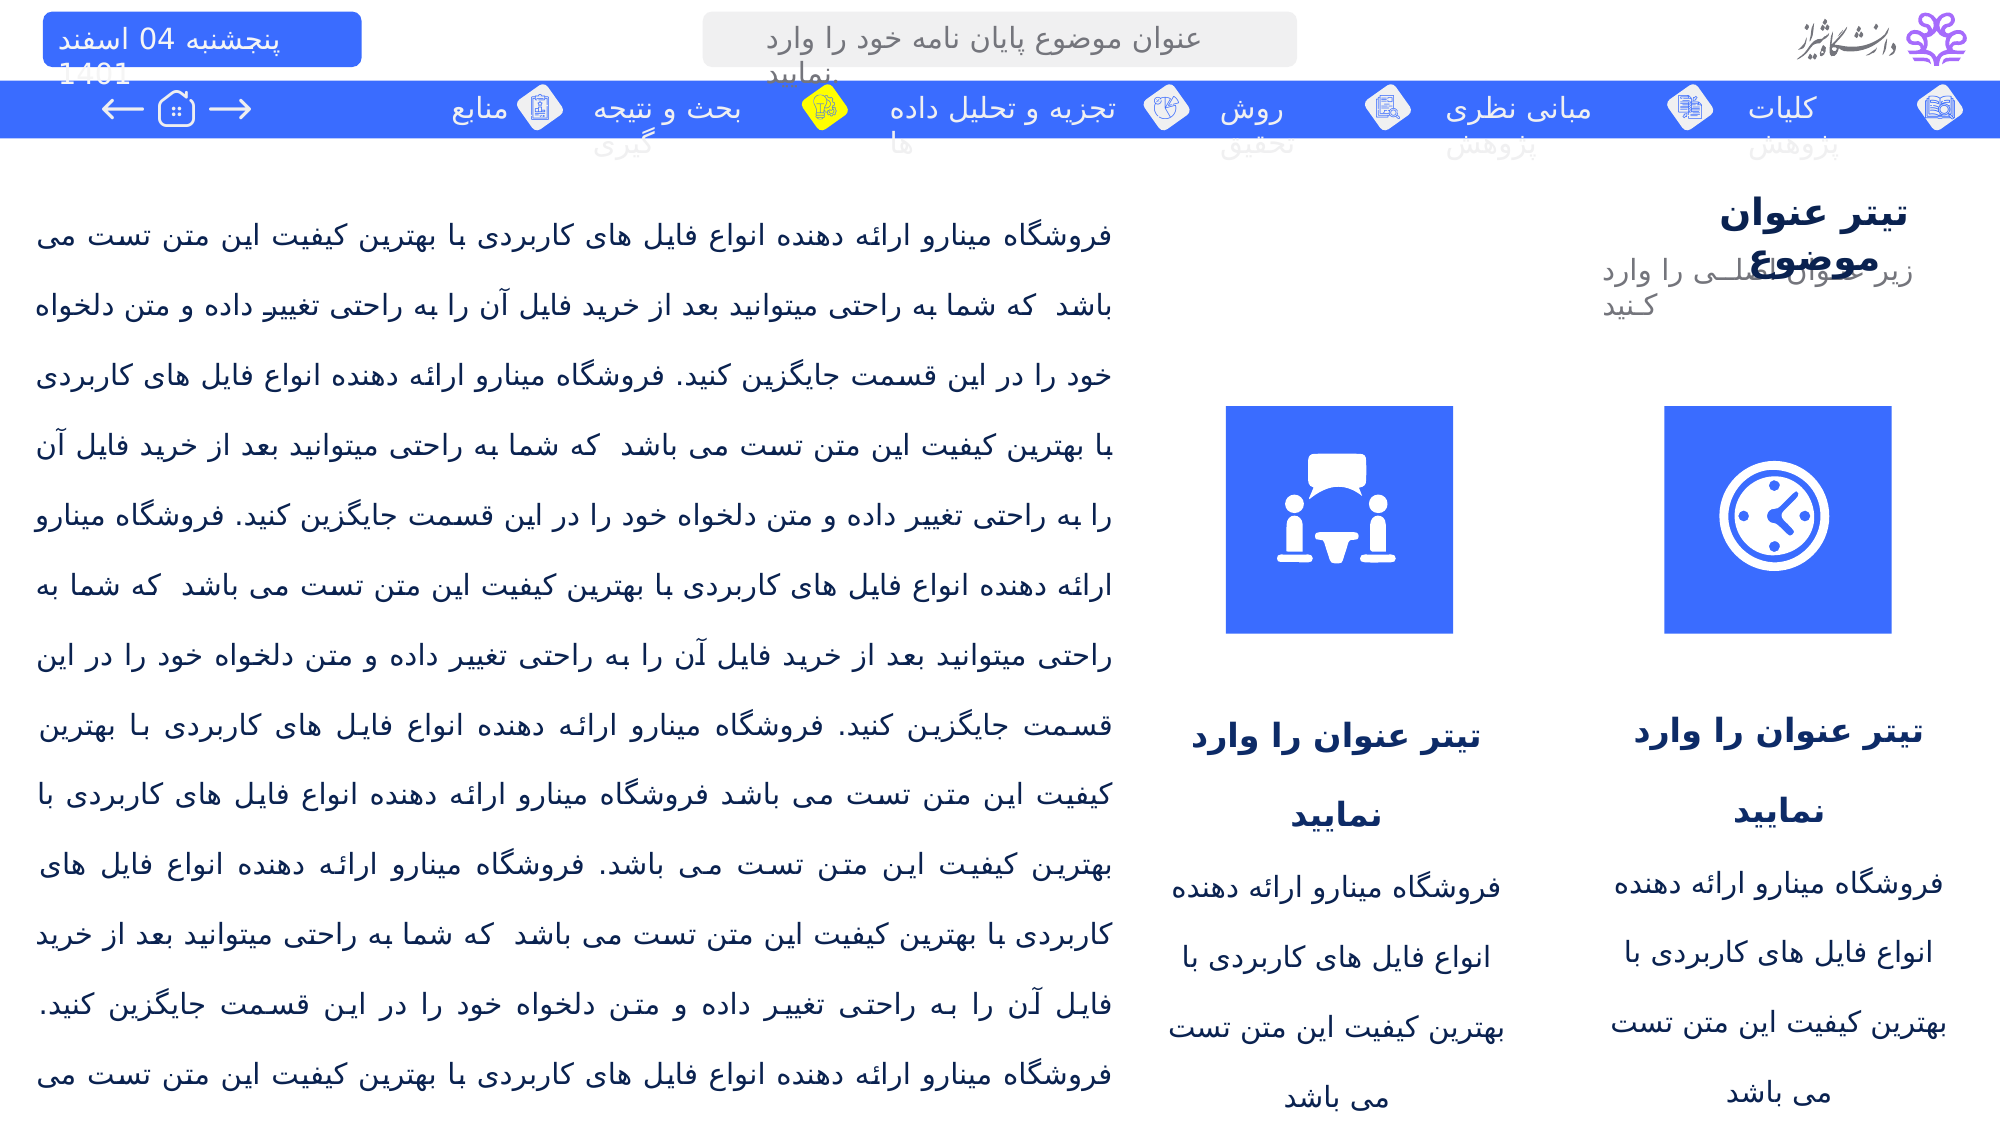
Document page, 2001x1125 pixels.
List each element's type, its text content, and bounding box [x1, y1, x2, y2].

text_box [1915, 94, 1925, 120]
picture [1925, 93, 1955, 122]
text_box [1276, 453, 1396, 564]
picture [102, 88, 144, 130]
text_box [1955, 95, 1965, 121]
picture [527, 94, 553, 120]
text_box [1906, 12, 1967, 66]
text_box تیتر عنوان را وارد نمایید فروشگاه مینارو ارائه دهنده انواع فایل های کاربردی با بهترین کیفیت این متن تست می باشد [1149, 666, 1524, 1121]
picture [1678, 95, 1702, 119]
text_box فروشگاه مینارو ارائه دهنده انواع فایل های کاربردی با بهترین کیفیت این متن تست می باشد که شما به راحتی میتوانید بعد از خرید فایل آن را به راحتی تغییر داده و متن دلخواه خود را در این قسمت جایگزین کنید. فروشگاه مینارو ارائه دهنده انواع فایل های کاربردی با بهترین کیفیت این متن تست می باشد که شما به راحتی میتوانید بعد از خرید فایل آن را به راحتی تغییر داده و متن دلخواه خود را در این قسمت جایگزین کنید. فروشگاه مینارو ارائه دهنده انواع فایل های کاربردی با بهترین کیفیت این متن تست می باشد که شما به راحتی میتوانید بعد از خرید فایل آن را به راحتی تغییر داده و متن دلخواه خود را در این قسمت جایگزین کنید. فروشگاه مینارو ارائه دهنده انواع فایل های کاربردی با بهترین کیفیت این متن تست می باشد فروشگاه مینارو ارائه دهنده انواع فایل های کاربردی با بهترین کیفیت این متن تست می باشد. فروشگاه مینارو ارائه دهنده انواع فایل های کاربردی با بهترین کیفیت این متن تست می باشد که شما به راحتی میتوانید بعد از خرید فایل آن را به راحتی تغییر داده و متن دلخواه خود را در این قسمت جایگزین کنید. فروشگاه مینارو ارائه دهنده انواع فایل های کاربردی با بهترین کیفیت این متن تست می باشد که شما به راحتی میتوانید بعد از خرید فایل آن را به راحتی تغییر داده و متن دلخواه خود را در این قسمت جایگزین کنید. [19, 174, 1128, 1125]
text_box [1666, 83, 1715, 132]
text_box مبانی نظری پژوهش [1430, 81, 1679, 167]
text_box تجزیه و تحلیل داده ها [874, 97, 1154, 167]
picture [1154, 95, 1179, 120]
text_box [1926, 83, 1954, 93]
text_box [800, 97, 849, 132]
text_box بحث و نتیجه گیری [578, 81, 811, 167]
text_box عنوان موضوع پایان نامه خود را وارد نمایید. [750, 12, 1250, 97]
text_box [1363, 83, 1413, 132]
text_box منابع [436, 81, 534, 132]
picture [811, 93, 839, 121]
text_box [1796, 18, 1897, 60]
picture [209, 88, 251, 130]
text_box کلیات پژوهش [1733, 81, 1929, 167]
text_box [1225, 405, 1454, 635]
text_box تیتر عنوان را وارد نمایید فروشگاه مینارو ارائه دهنده انواع فایل های کاربردی با بهترین کیفیت این متن تست می باشد [1592, 661, 1966, 1116]
picture [1376, 95, 1400, 119]
text_box [515, 83, 565, 132]
text_box روش تحقیق [1205, 81, 1374, 167]
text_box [1719, 460, 1830, 572]
text_box تیتر عنوان موضوع [1672, 180, 1956, 285]
text_box [1663, 405, 1893, 635]
text_box [1926, 122, 1953, 132]
text_box پنجشنبه 04 اسفند 1401 [43, 12, 370, 98]
picture [158, 90, 195, 127]
text_box [1142, 97, 1191, 132]
text_box زیر عنـوان اصلــی را وارد کـنید [1587, 244, 1959, 329]
